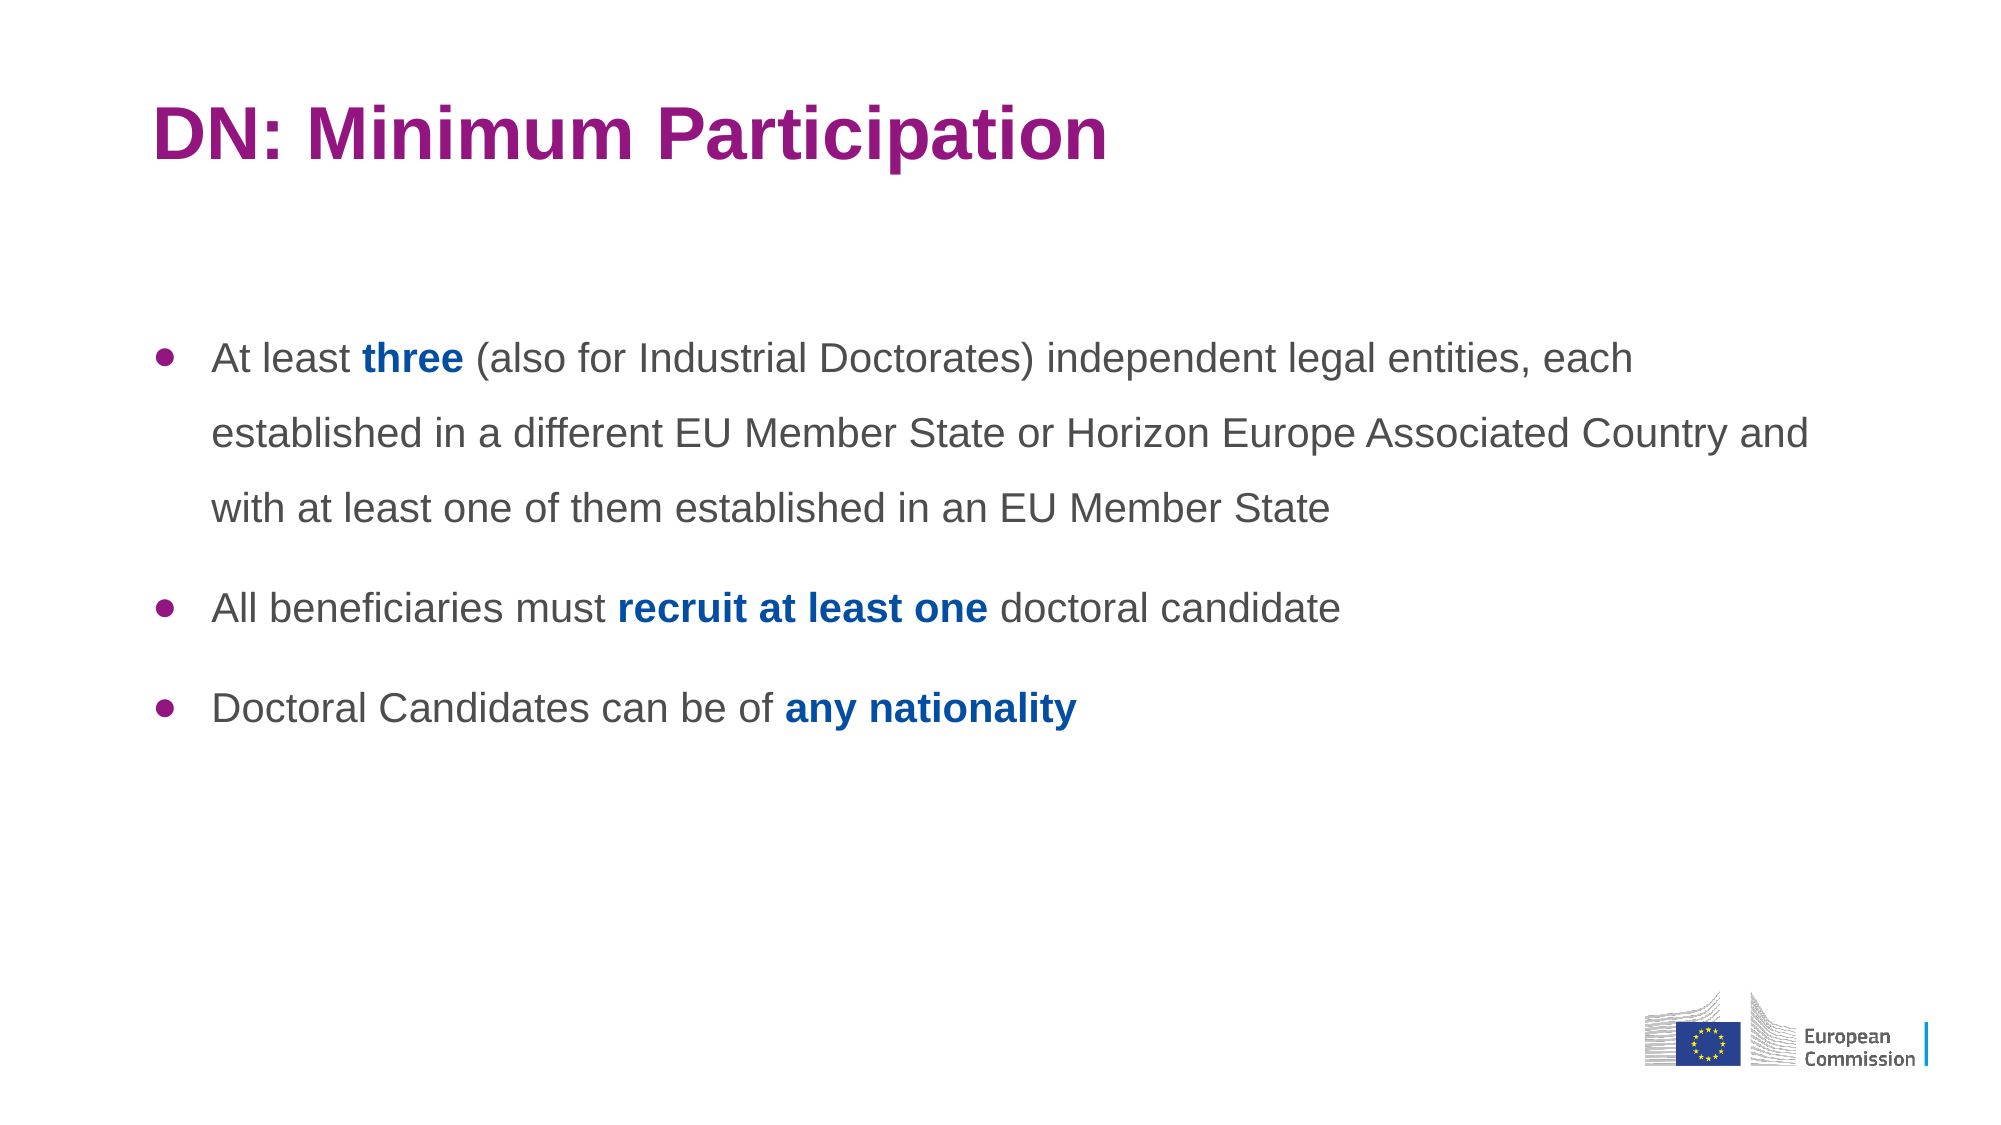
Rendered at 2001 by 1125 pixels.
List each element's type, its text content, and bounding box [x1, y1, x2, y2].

picture [1645, 991, 1928, 1066]
list At least three (also for Industrial Doctorates) independent legal entities, each established in a different EU Member State or Horizon Europe Associated Country and with at least one of them established in an EU Member State All beneficiaries must recruit at least one doctoral candidate Doctoral Candidates can be of any nationality [137, 298, 1860, 978]
title DN: Minimum Participation [137, 76, 1863, 176]
